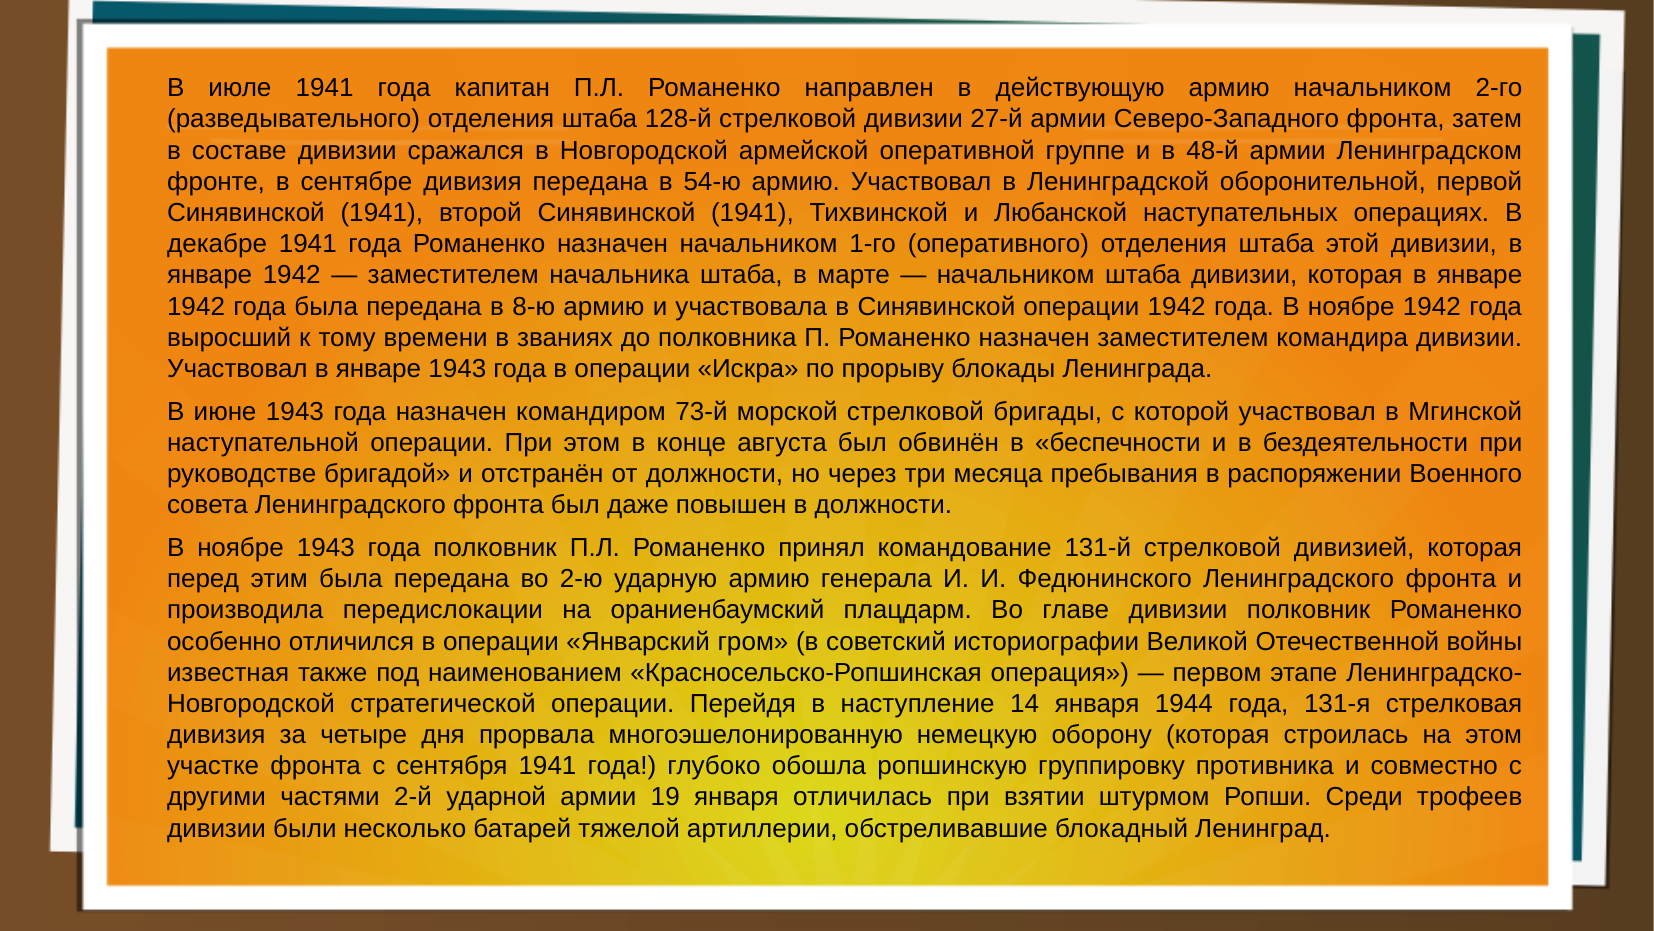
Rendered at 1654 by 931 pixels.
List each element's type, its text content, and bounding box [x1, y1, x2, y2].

picture [0, 0, 1654, 931]
text_box В июле 1941 года капитан П.Л. Романенко направлен в действующую армию начальником 2-го (разведывательного) отделения штаба 128-й стрелковой дивизии 27-й армии Северо-Западного фронта, затем в составе дивизии сражался в Новгородской армейской оперативной группе и в 48-й армии Ленинградском фронте, в сентябре дивизия передана в 54-ю армию. Участвовал в Ленинградской оборонительной, первой Синявинской (1941), второй Синявинской (1941), Тихвинской и Любанской наступательных операциях. В декабре 1941 года Романенко назначен начальником 1-го (оперативного) отделения штаба этой дивизии, в январе 1942 — заместителем начальника штаба, в марте — начальником штаба дивизии, которая в январе 1942 года была передана в 8-ю армию и участвовала в Синявинской операции 1942 года. В ноябре 1942 года выросший к тому времени в званиях до полковника П. Романенко назначен заместителем командира дивизии. Участвовал в январе 1943 года в операции «Искра» по прорыву блокады Ленинграда. В июне 1943 года назначен командиром 73-й морской стрелковой бригады, с которой участвовал в Мгинской наступательной операции. При этом в конце августа был обвинён в «беспечности и в бездеятельности при руководстве бригадой» и отстранён от должности, но через три месяца пребывания в распоряжении Военного совета Ленинградского фронта был даже повышен в должности. В ноябре 1943 года полковник П.Л. Романенко принял командование 131-й стрелковой дивизией, которая перед этим была передана во 2-ю ударную армию генерала И. И. Федюнинского Ленинградского фронта и производила передислокации на ораниенбаумский плацдарм. Во главе дивизии полковник Романенко особенно отличился в операции «Январский гром» (в советский историографии Великой Отечественной войны известная также под наименованием «Красносельско-Ропшинская операция») — первом этапе Ленинградско-Новгородской стратегической операции. Перейдя в наступление 14 января 1944 года, 131-я стрелковая дивизия за четыре дня прорвала многоэшелонированную немецкую оборону (которая строилась на этом участке фронта с сентября 1941 года!) глубоко обошла ропшинскую группировку противника и совместно с другими частями 2-й ударной армии 19 января отличилась при взятии штурмом Ропши. Среди трофеев дивизии были несколько батарей тяжелой артиллерии, обстреливавшие блокадный Ленинград. [100, 70, 1524, 886]
